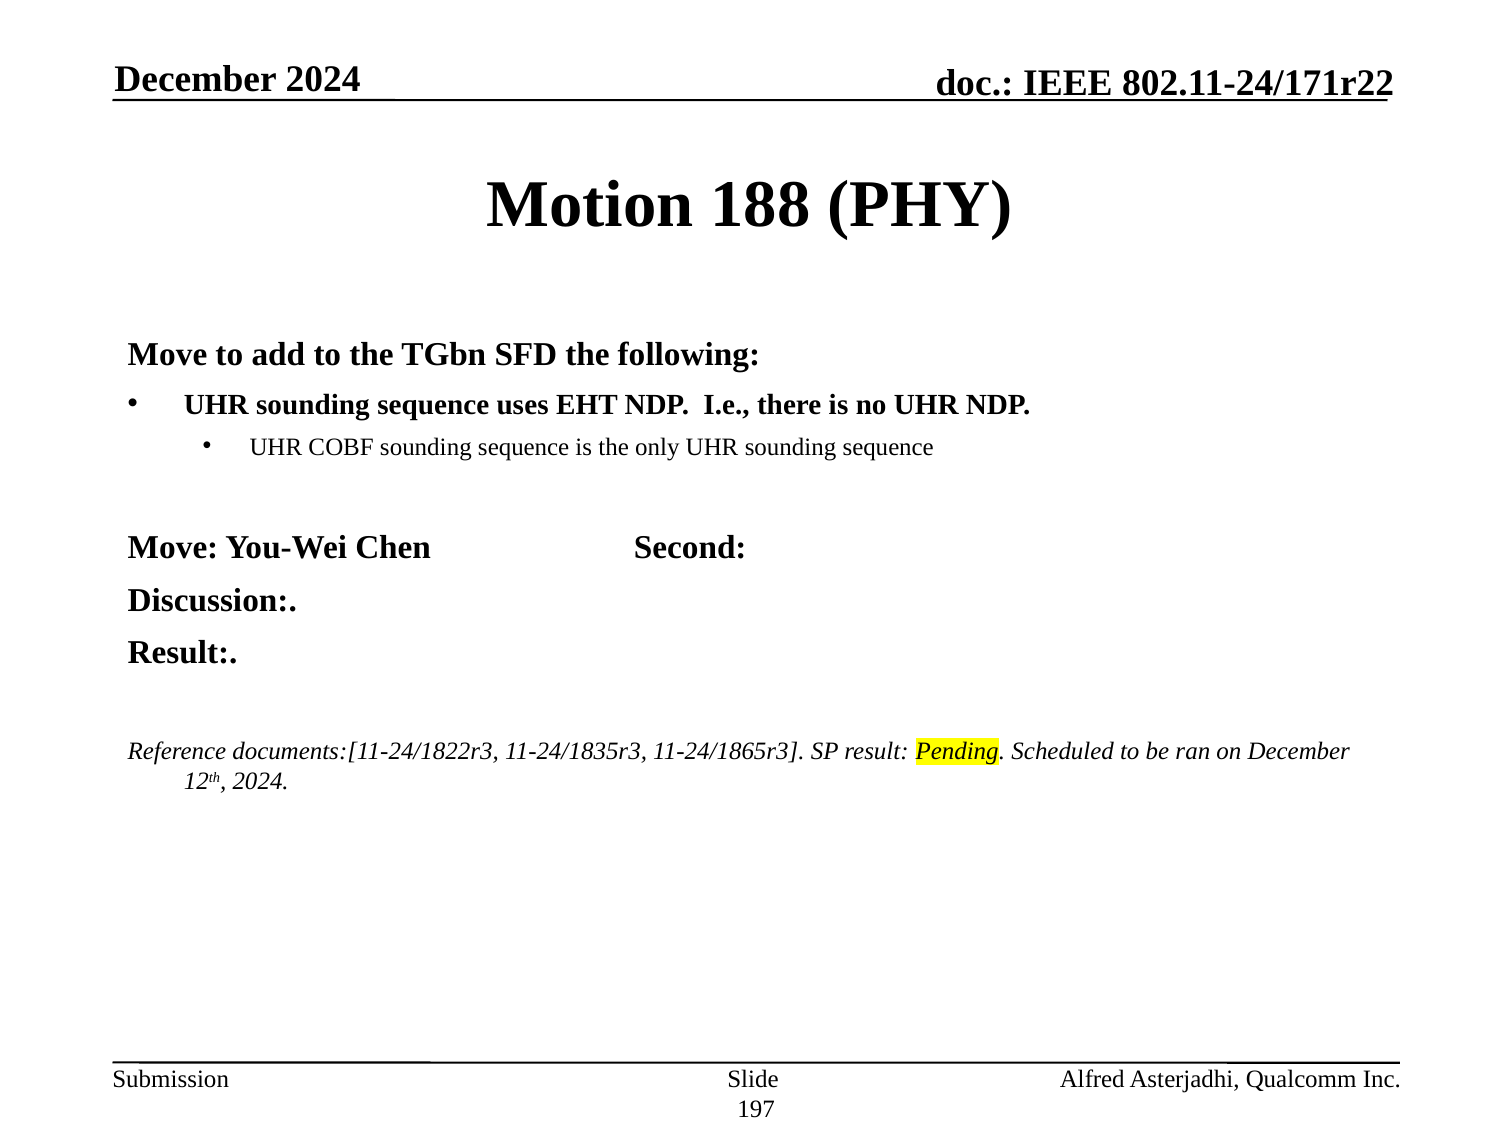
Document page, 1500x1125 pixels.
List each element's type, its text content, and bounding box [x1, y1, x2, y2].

list Move to add to the TGbn SFD the following: UHR sounding sequence uses EHT NDP. I.e., there is no UHR NDP. UHR COBF sounding sequence is the only UHR sounding sequence Move: You-Wei Chen Second: Discussion:. Result:. Reference documents:[11-24/1822r3, 11-24/1835r3, 11-24/1865r3]. SP result: Pending. Scheduled to be ran on December 12th, 2024. [112, 324, 1388, 1000]
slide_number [114, 54, 423, 100]
slide_number Slide 197 [712, 1061, 800, 1123]
title Motion 188 (PHY) [112, 112, 1388, 288]
footer Alfred Asterjadhi, Qualcomm Inc. [878, 1061, 1402, 1093]
